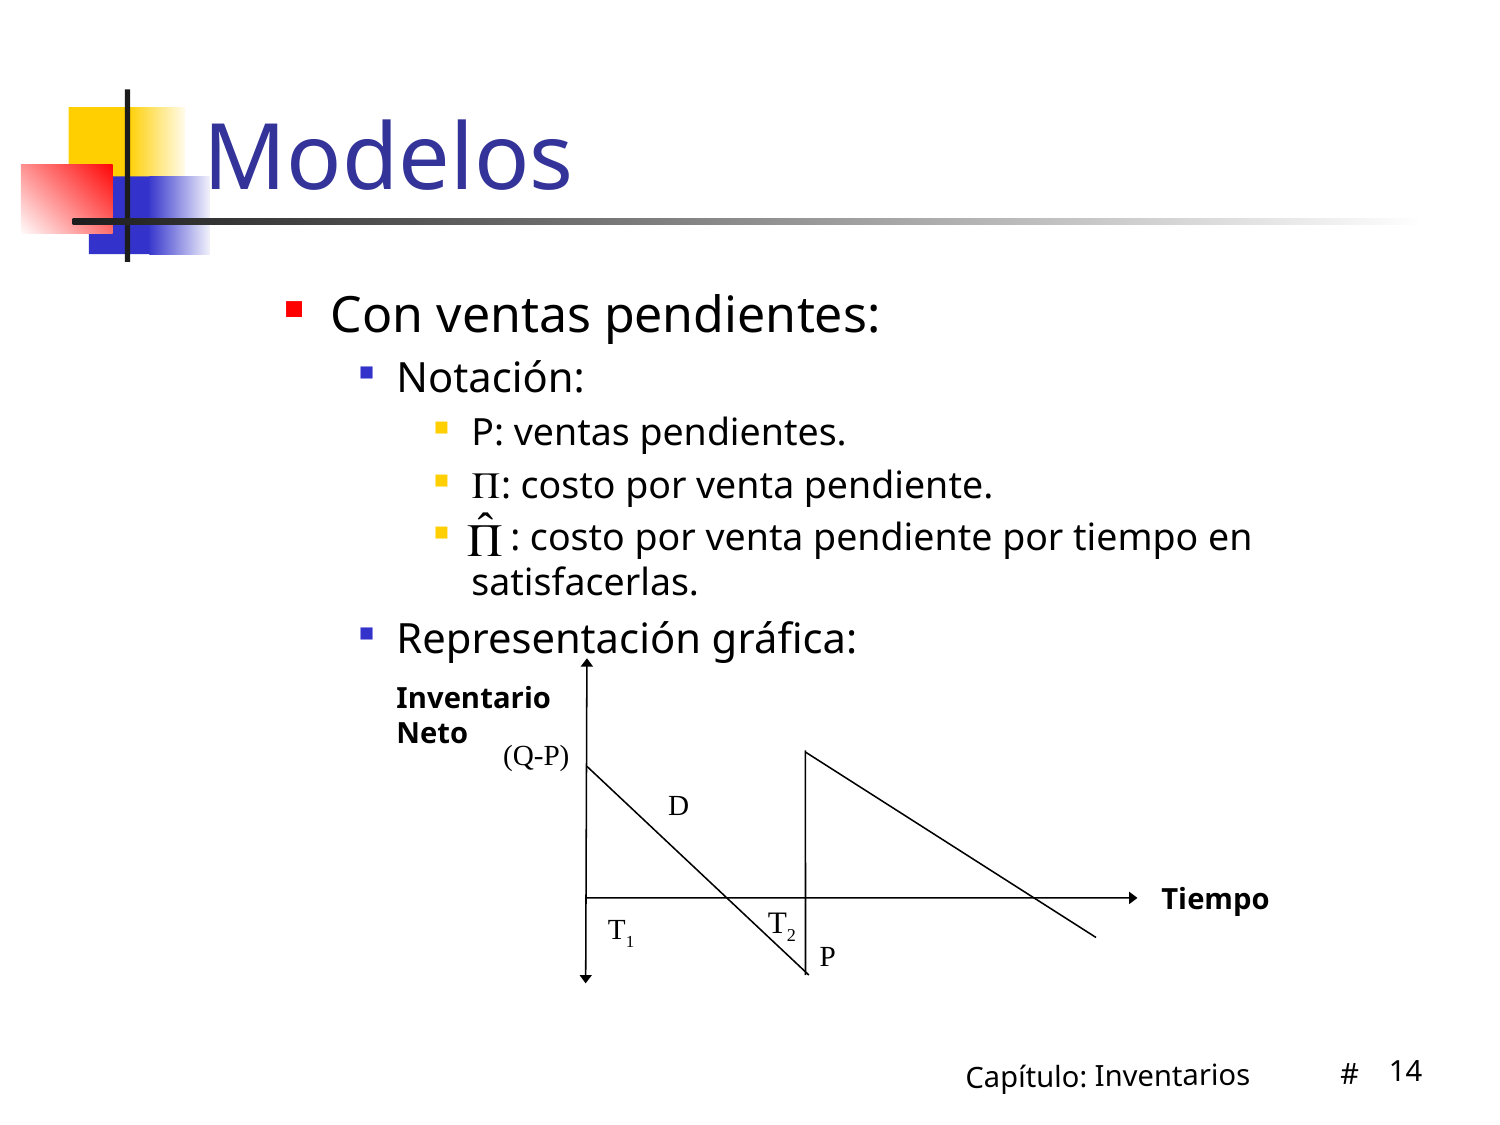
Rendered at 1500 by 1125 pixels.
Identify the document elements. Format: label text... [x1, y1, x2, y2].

slide_number 14 [1124, 1024, 1438, 1101]
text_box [460, 501, 512, 565]
footer Capítulo: Inventarios # [923, 1028, 1402, 1108]
title Modelos [188, 27, 1468, 216]
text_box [380, 658, 1286, 984]
list Con ventas pendientes: Notación: P: ventas pendientes. : costo por venta pendiente. : costo por venta pendiente por tiempo en satisfacerlas. Representación gráfica: [193, 274, 1470, 1007]
